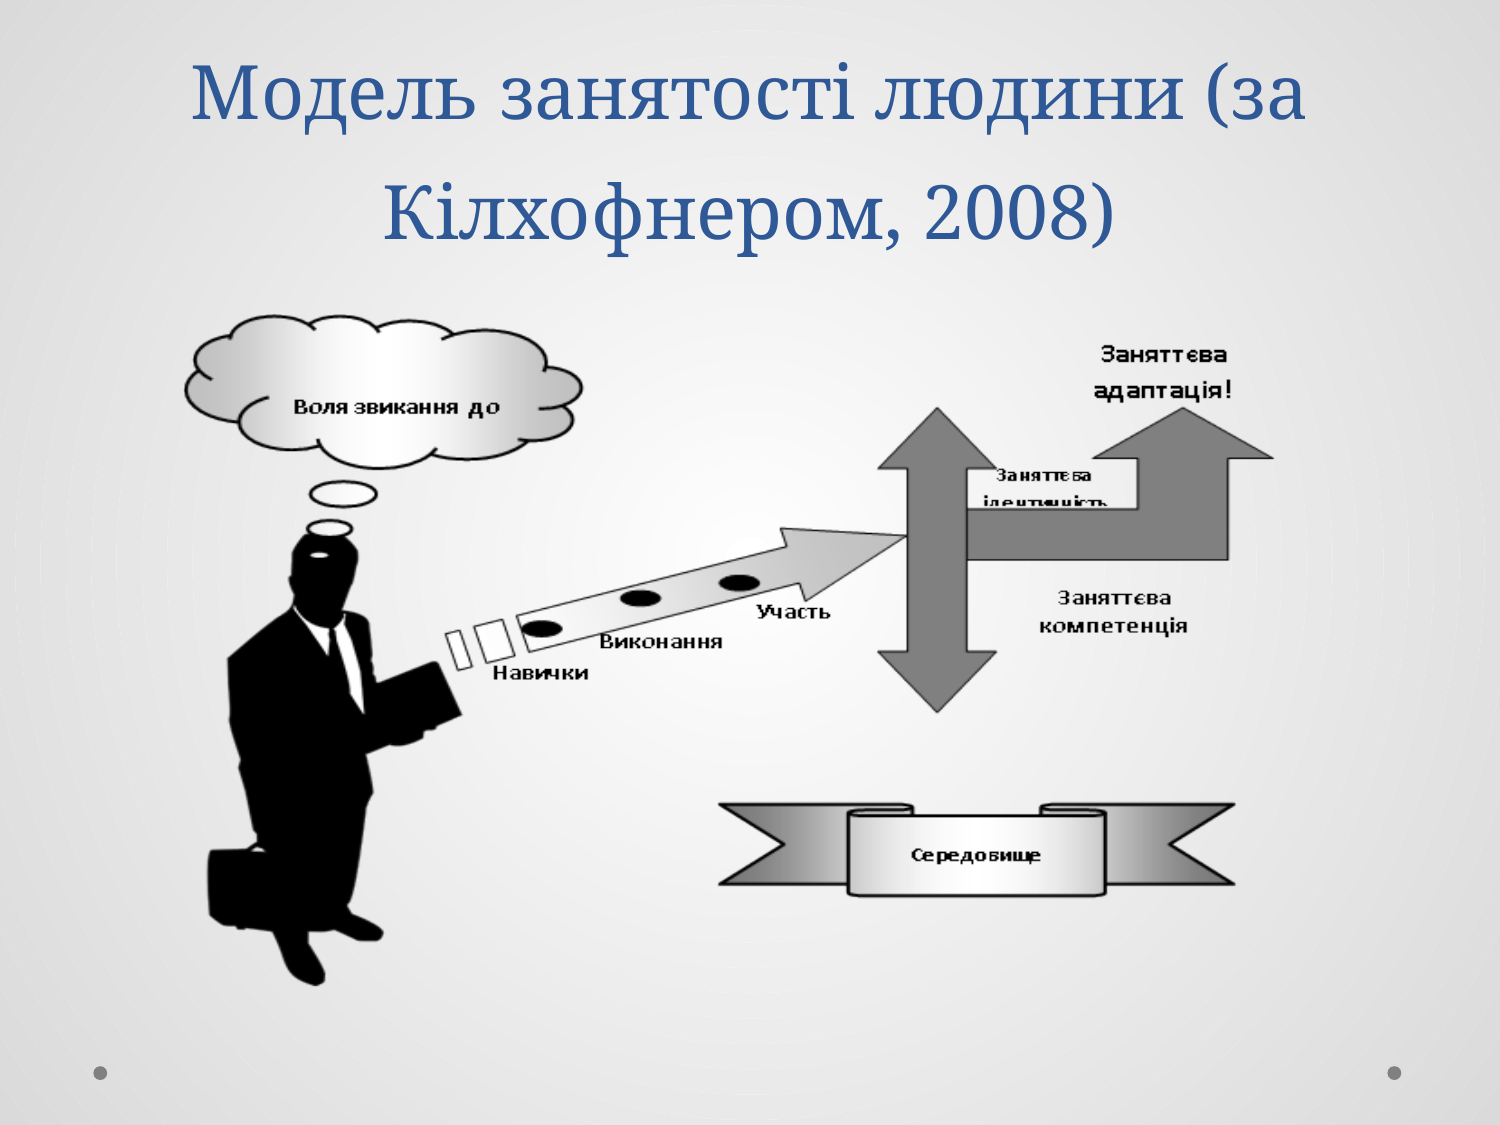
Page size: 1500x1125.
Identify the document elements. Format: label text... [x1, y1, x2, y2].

title Модель занятості людини (за Кілхофнером, 2008) [75, 0, 1425, 263]
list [182, 314, 1294, 988]
